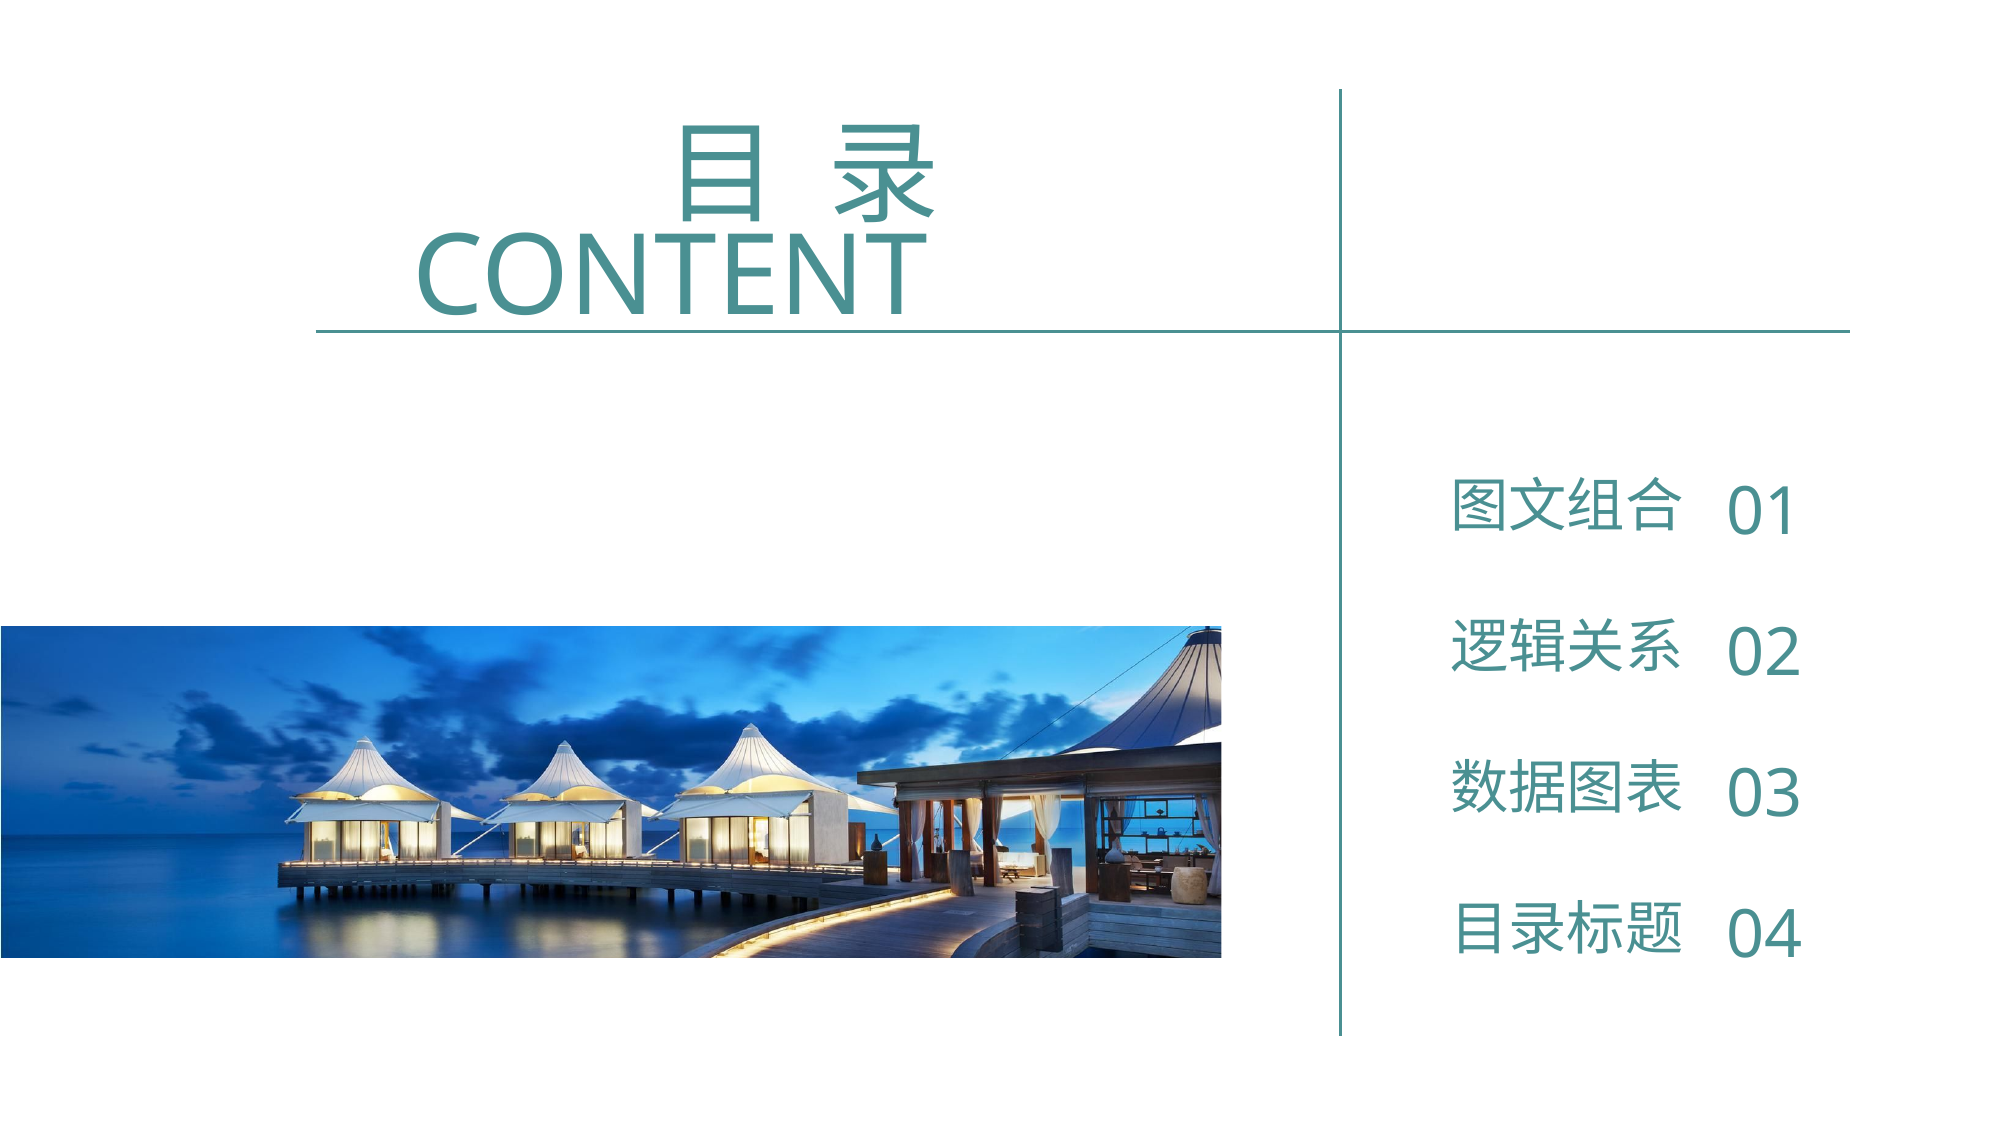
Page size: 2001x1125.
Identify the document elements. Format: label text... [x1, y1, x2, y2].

picture [0, 626, 1222, 958]
text_box 目 录 [650, 93, 1020, 244]
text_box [1433, 460, 1818, 980]
text_box CONTENT [183, 194, 1157, 345]
